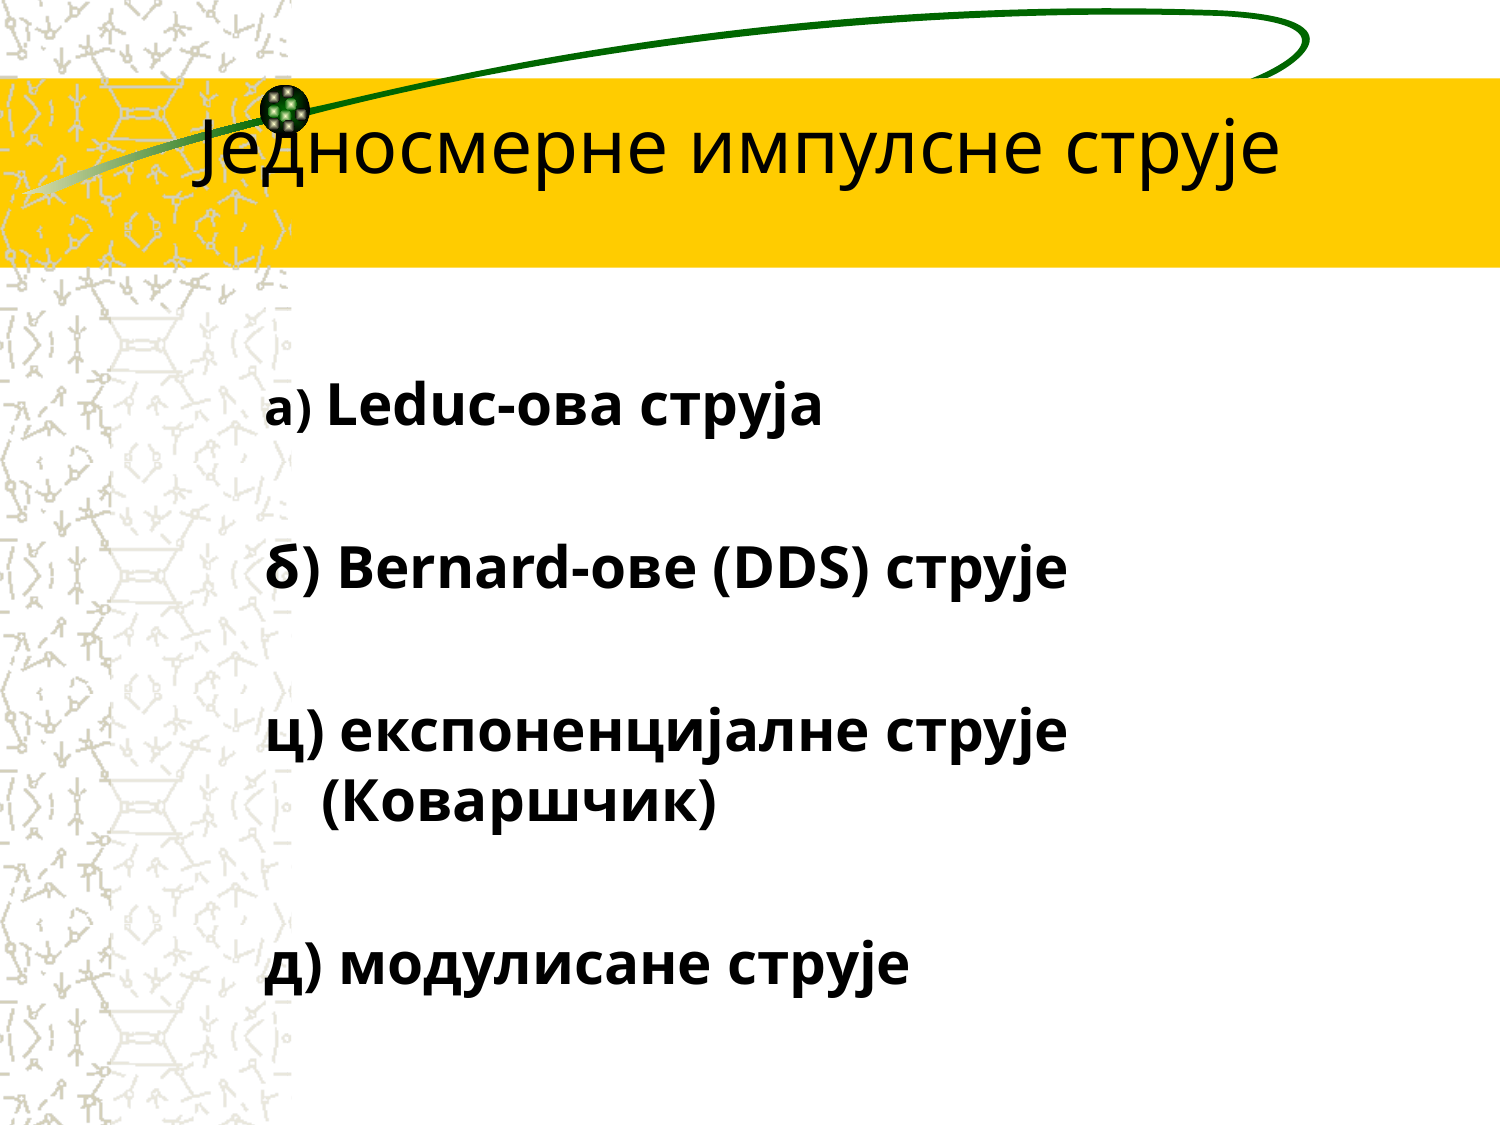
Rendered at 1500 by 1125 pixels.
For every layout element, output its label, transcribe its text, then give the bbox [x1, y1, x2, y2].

picture [0, 0, 292, 1125]
title Једносмерне импулсне струје [74, 49, 1426, 238]
list а) Leduc-ова струја б) Bernard-ове (DDS) струје ц) експоненцијалне струје (Коваршчик) д) модулисане струје [249, 287, 1338, 1026]
